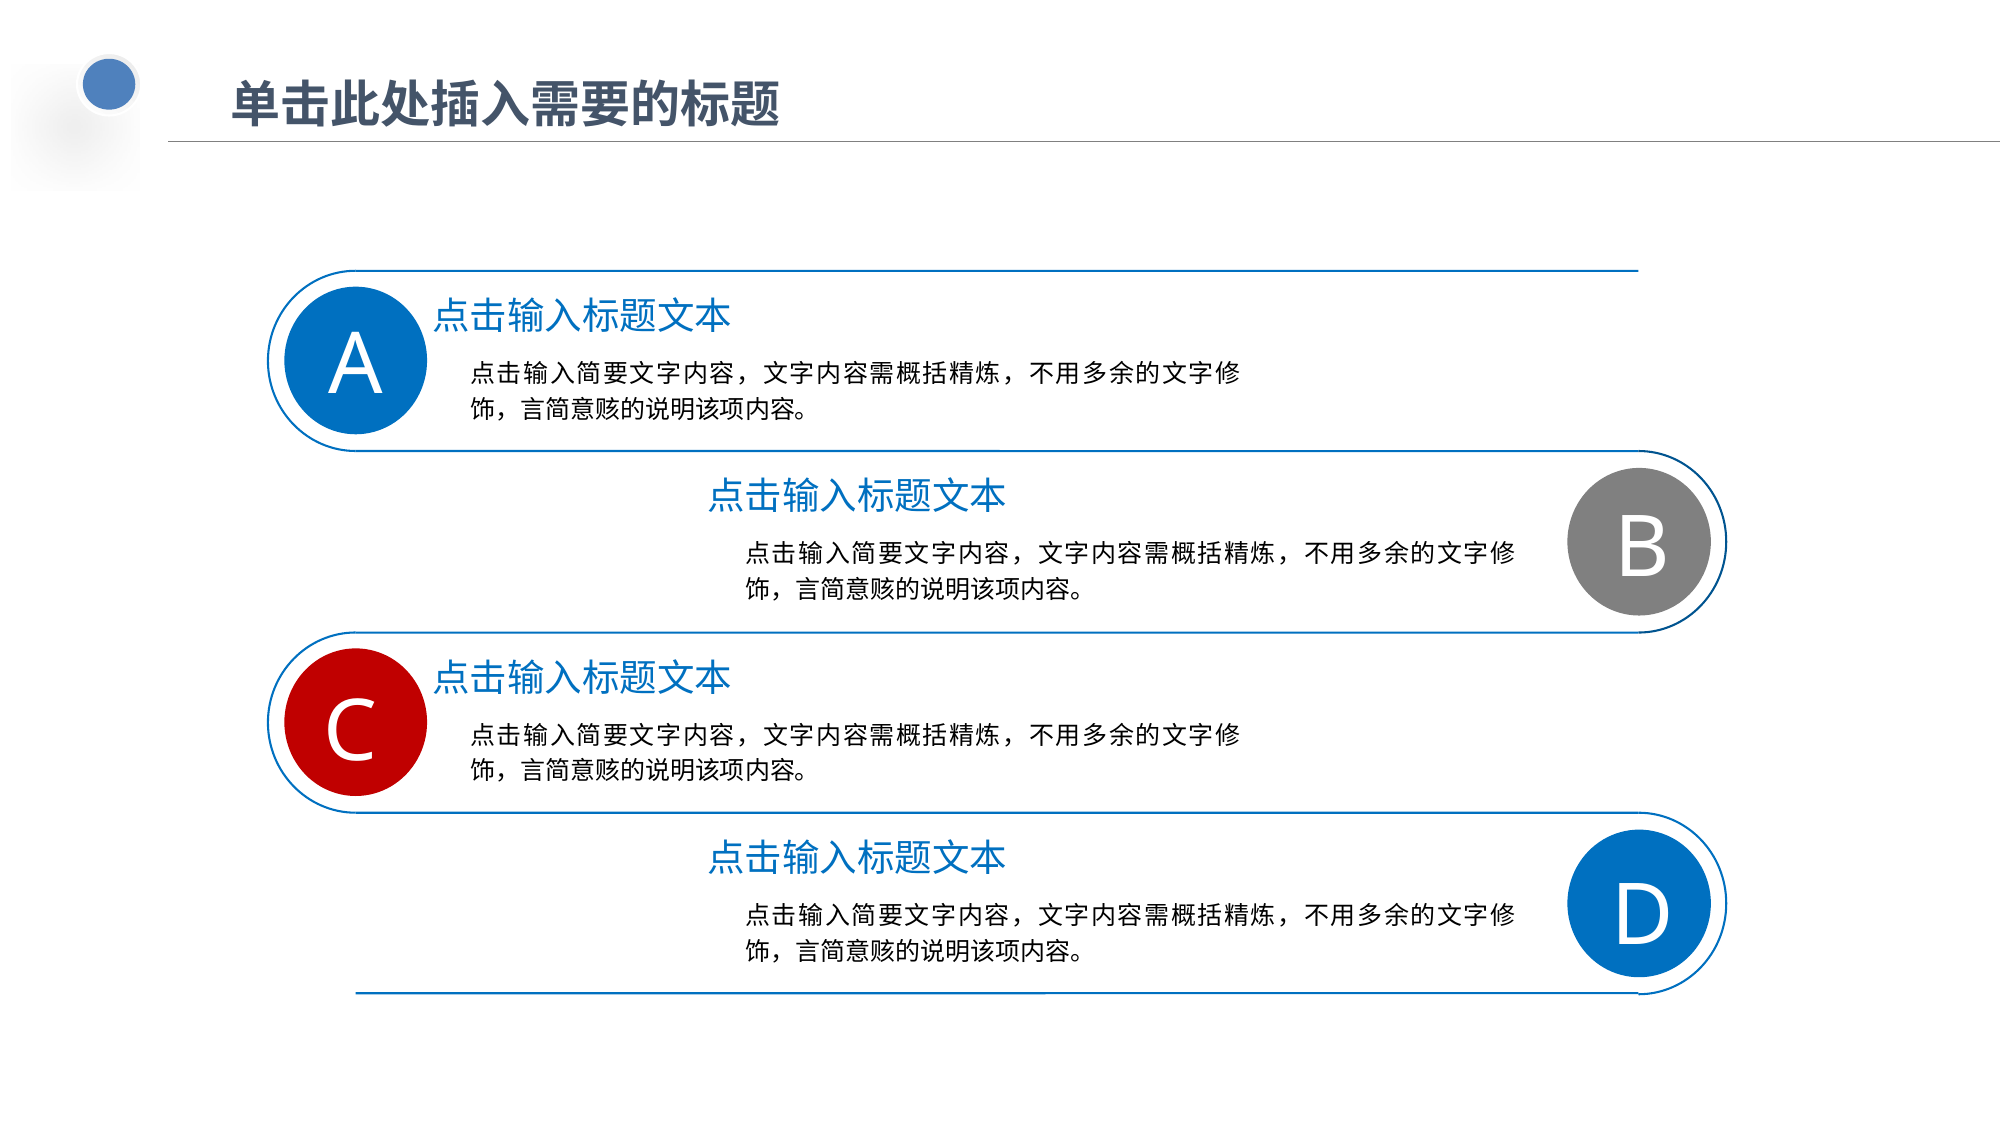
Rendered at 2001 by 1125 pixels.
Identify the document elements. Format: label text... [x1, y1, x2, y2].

text_box [267, 632, 356, 813]
text_box 点击输入标题文本 [687, 462, 1027, 527]
text_box 点击输入简要文字内容，文字内容需概括精炼，不用多余的文字修饰，言简意赅的说明该项内容。 [725, 884, 1536, 975]
text_box [1638, 812, 1727, 995]
title 单击此处插入需要的标题 [157, 61, 853, 144]
text_box 点击输入简要文字内容，文字内容需概括精炼，不用多余的文字修饰，言简意赅的说明该项内容。 [450, 342, 1261, 433]
text_box [1567, 829, 1711, 978]
text_box [284, 286, 428, 435]
text_box [267, 270, 356, 451]
text_box 点击输入标题文本 [687, 823, 1027, 889]
text_box 点击输入简要文字内容，文字内容需概括精炼，不用多余的文字修饰，言简意赅的说明该项内容。 [725, 522, 1536, 613]
text_box 点击输入标题文本 [412, 281, 752, 347]
text_box 点击输入标题文本 [412, 643, 752, 709]
text_box B [1606, 491, 1679, 594]
text_box D [1606, 859, 1679, 962]
text_box C [314, 675, 387, 778]
text_box [1567, 467, 1711, 616]
text_box A [319, 308, 392, 411]
text_box 点击输入简要文字内容，文字内容需概括精炼，不用多余的文字修饰，言简意赅的说明该项内容。 [450, 704, 1261, 795]
text_box [1638, 451, 1727, 633]
text_box [284, 648, 428, 797]
